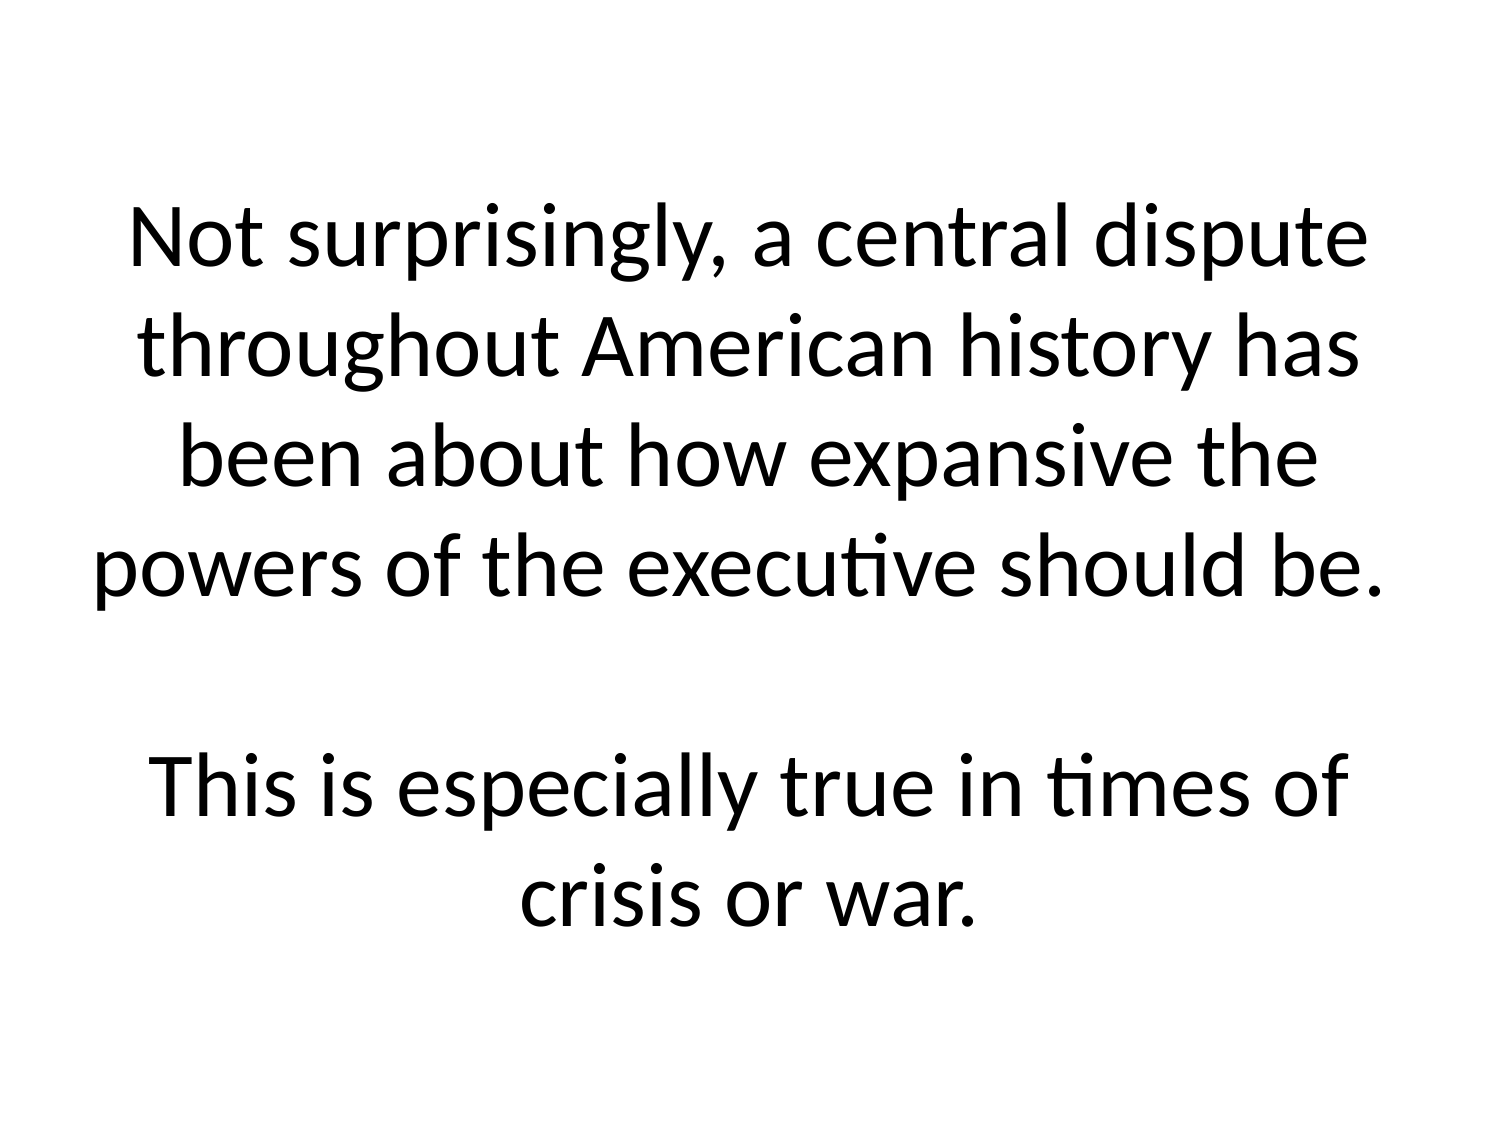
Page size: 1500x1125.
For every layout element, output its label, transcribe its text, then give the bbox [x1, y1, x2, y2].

title Not surprisingly, a central dispute throughout American history has been about how expansive the powers of the executive should be. This is especially true in times of crisis or war. [74, 44, 1426, 1076]
